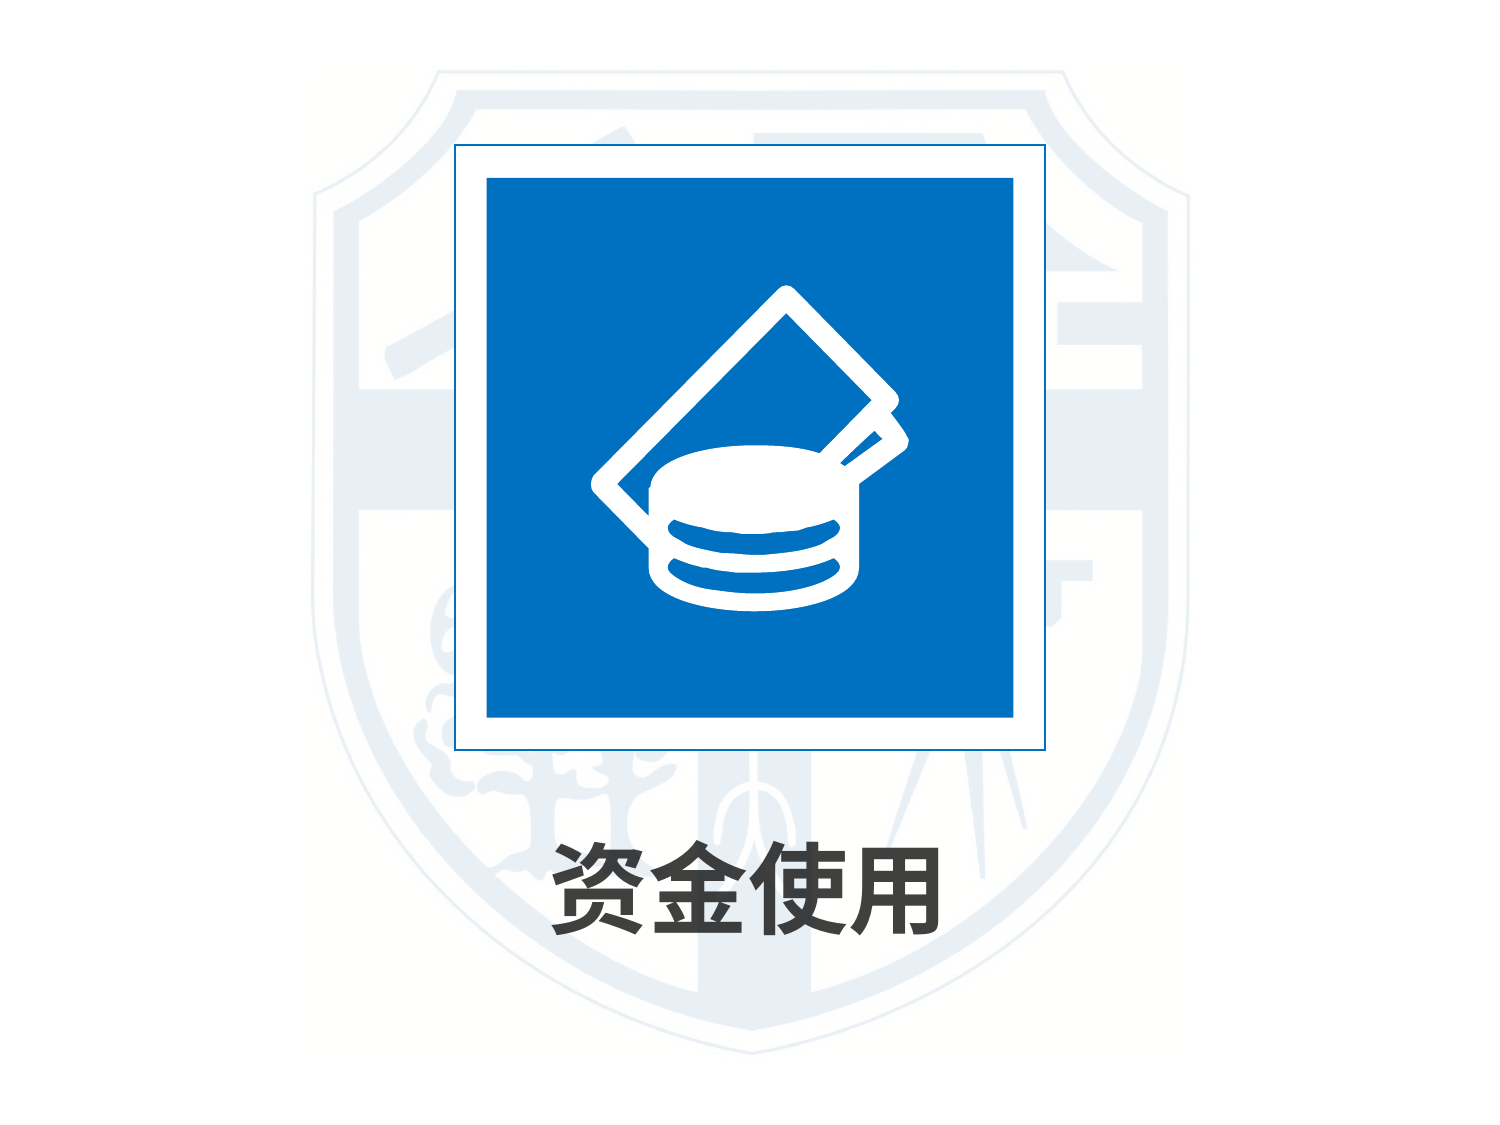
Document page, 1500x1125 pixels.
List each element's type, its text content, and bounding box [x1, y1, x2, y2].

text_box 资金使用 [533, 819, 965, 955]
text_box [454, 145, 1046, 751]
